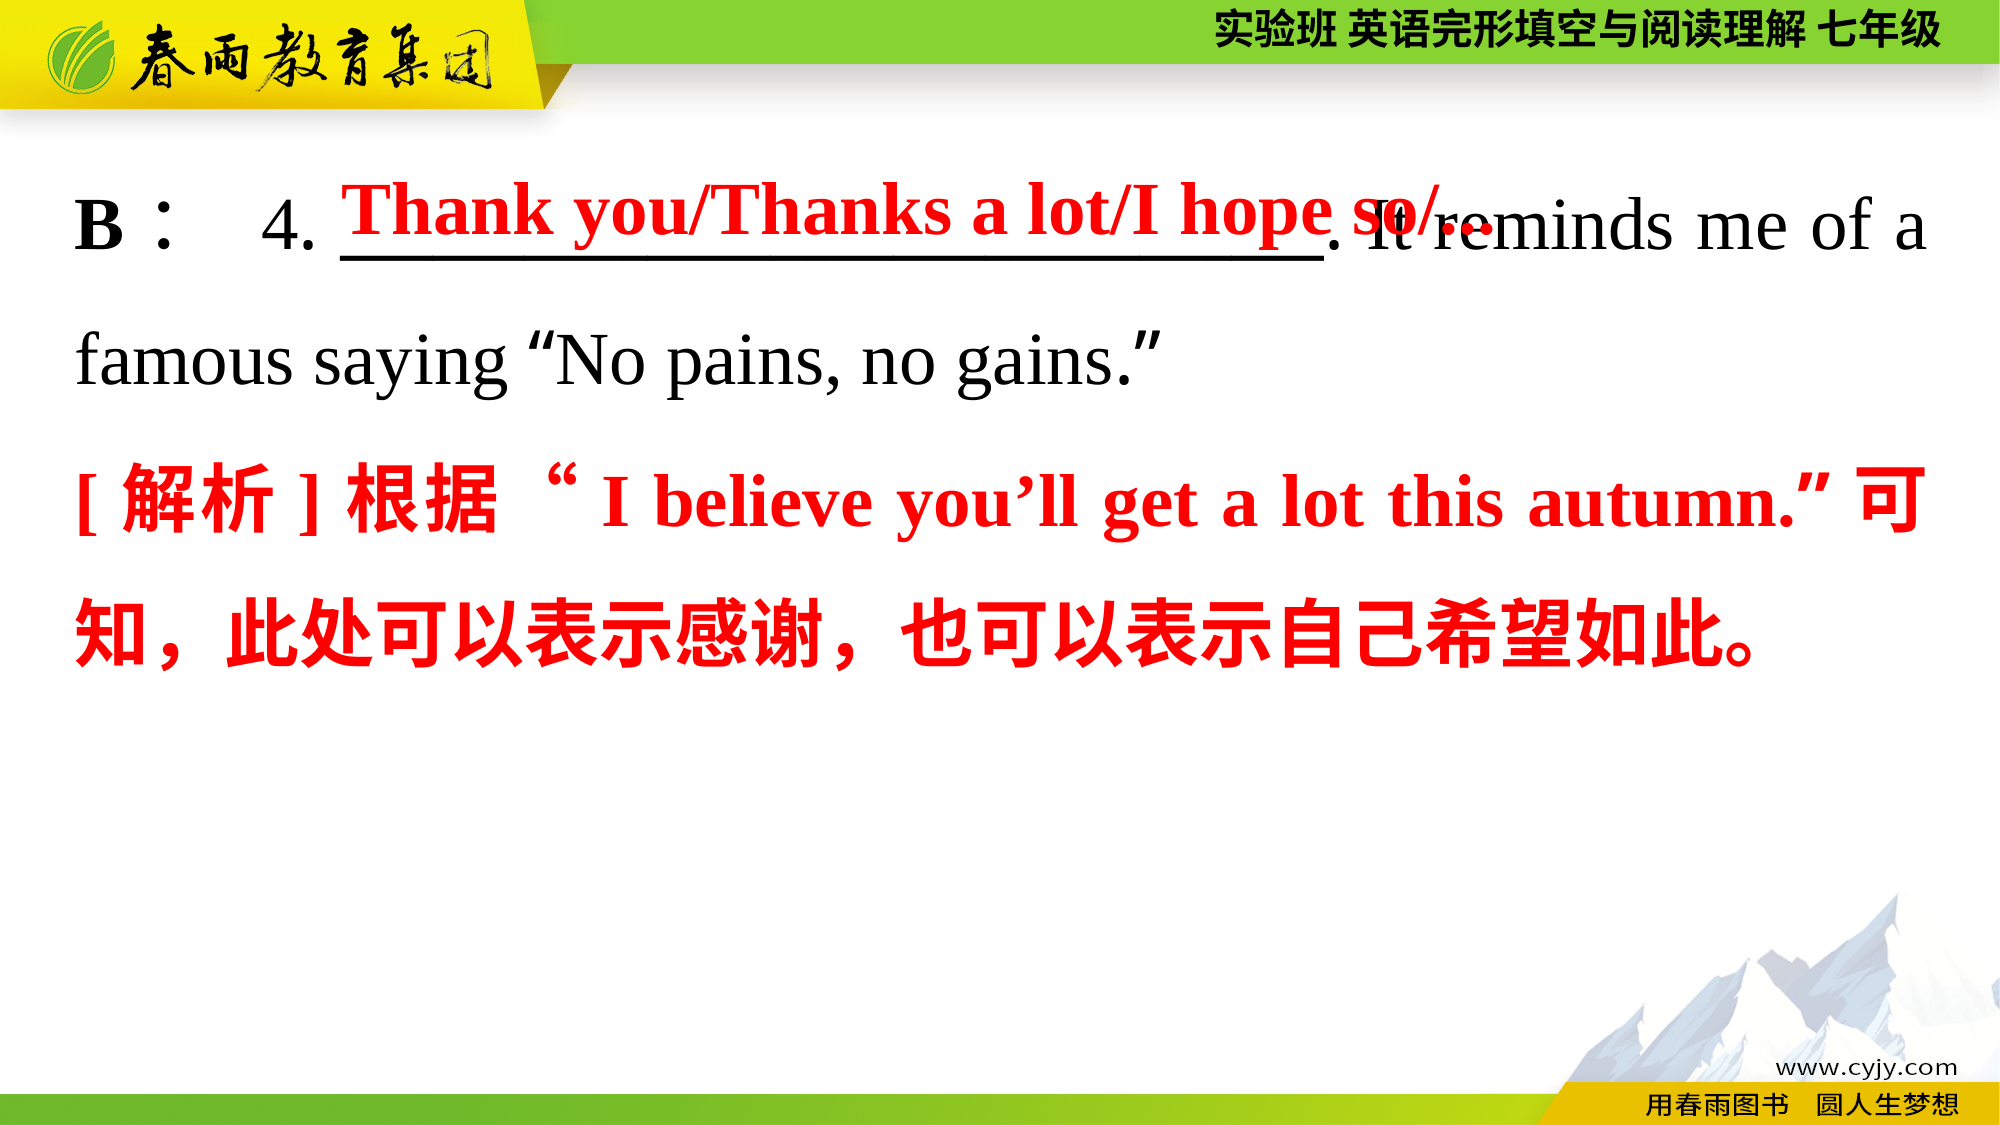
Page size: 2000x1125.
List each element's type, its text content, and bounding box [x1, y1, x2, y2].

list B： 4. ________________________________. It reminds me of a famous saying “No pains, no gains.” [59, 122, 1944, 398]
text_box Thank you/Thanks a lot/I hope so/... [326, 107, 1709, 258]
text_box [解析]根据“I believe you’ll get a lot this autumn.”可知，此处可以表示感谢，也可以表示自己希望如此。 [59, 398, 1944, 684]
picture [0, 0, 2000, 1125]
